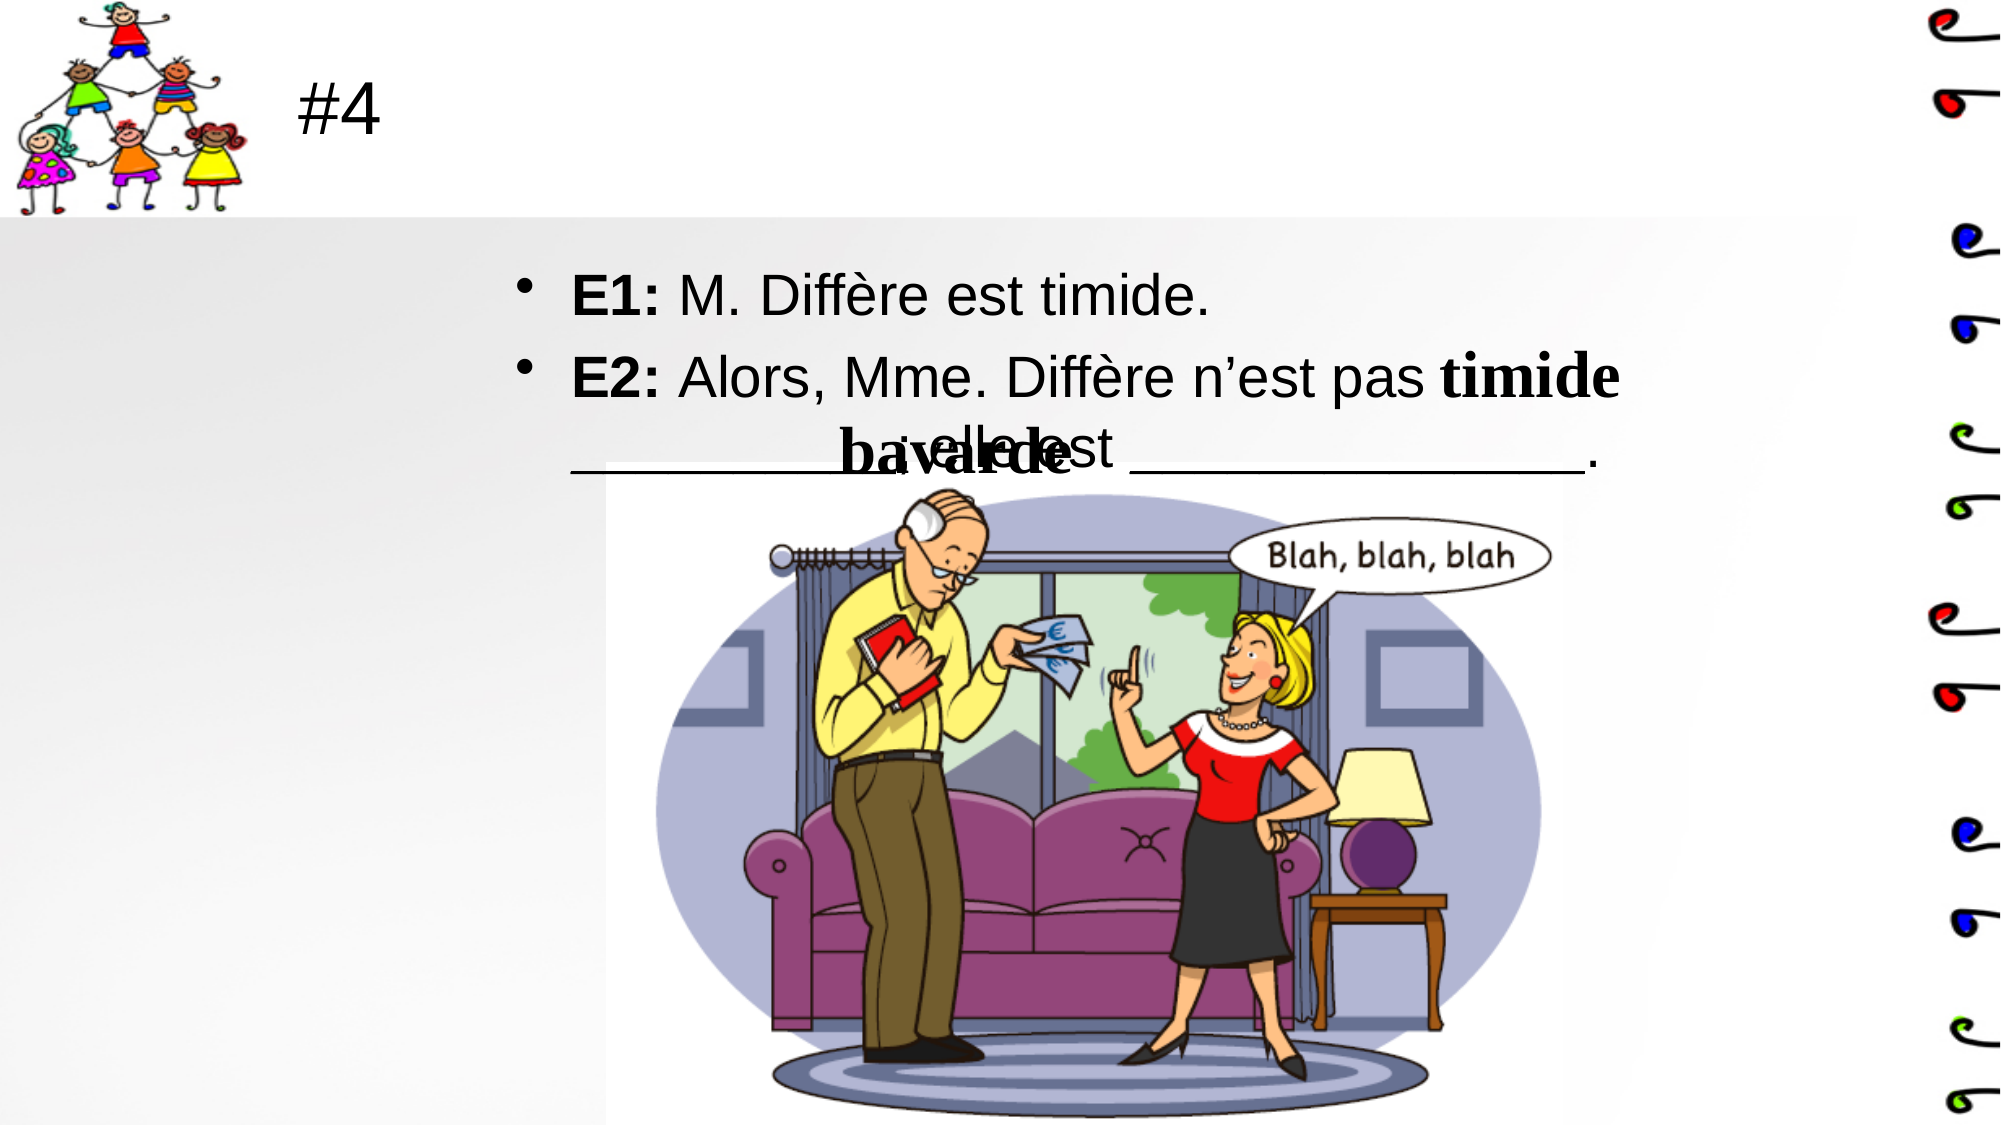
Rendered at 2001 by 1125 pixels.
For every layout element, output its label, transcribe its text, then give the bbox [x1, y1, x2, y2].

picture [0, 0, 2001, 1125]
text_box bavarde [825, 399, 1163, 461]
text_box timide [1425, 323, 1763, 419]
list E1: M. Diffère est timide. E2: Alors, Mme. Diffère n’est pas __________; elle est ______________. [499, 249, 1713, 1088]
title #4 [283, 16, 1951, 192]
